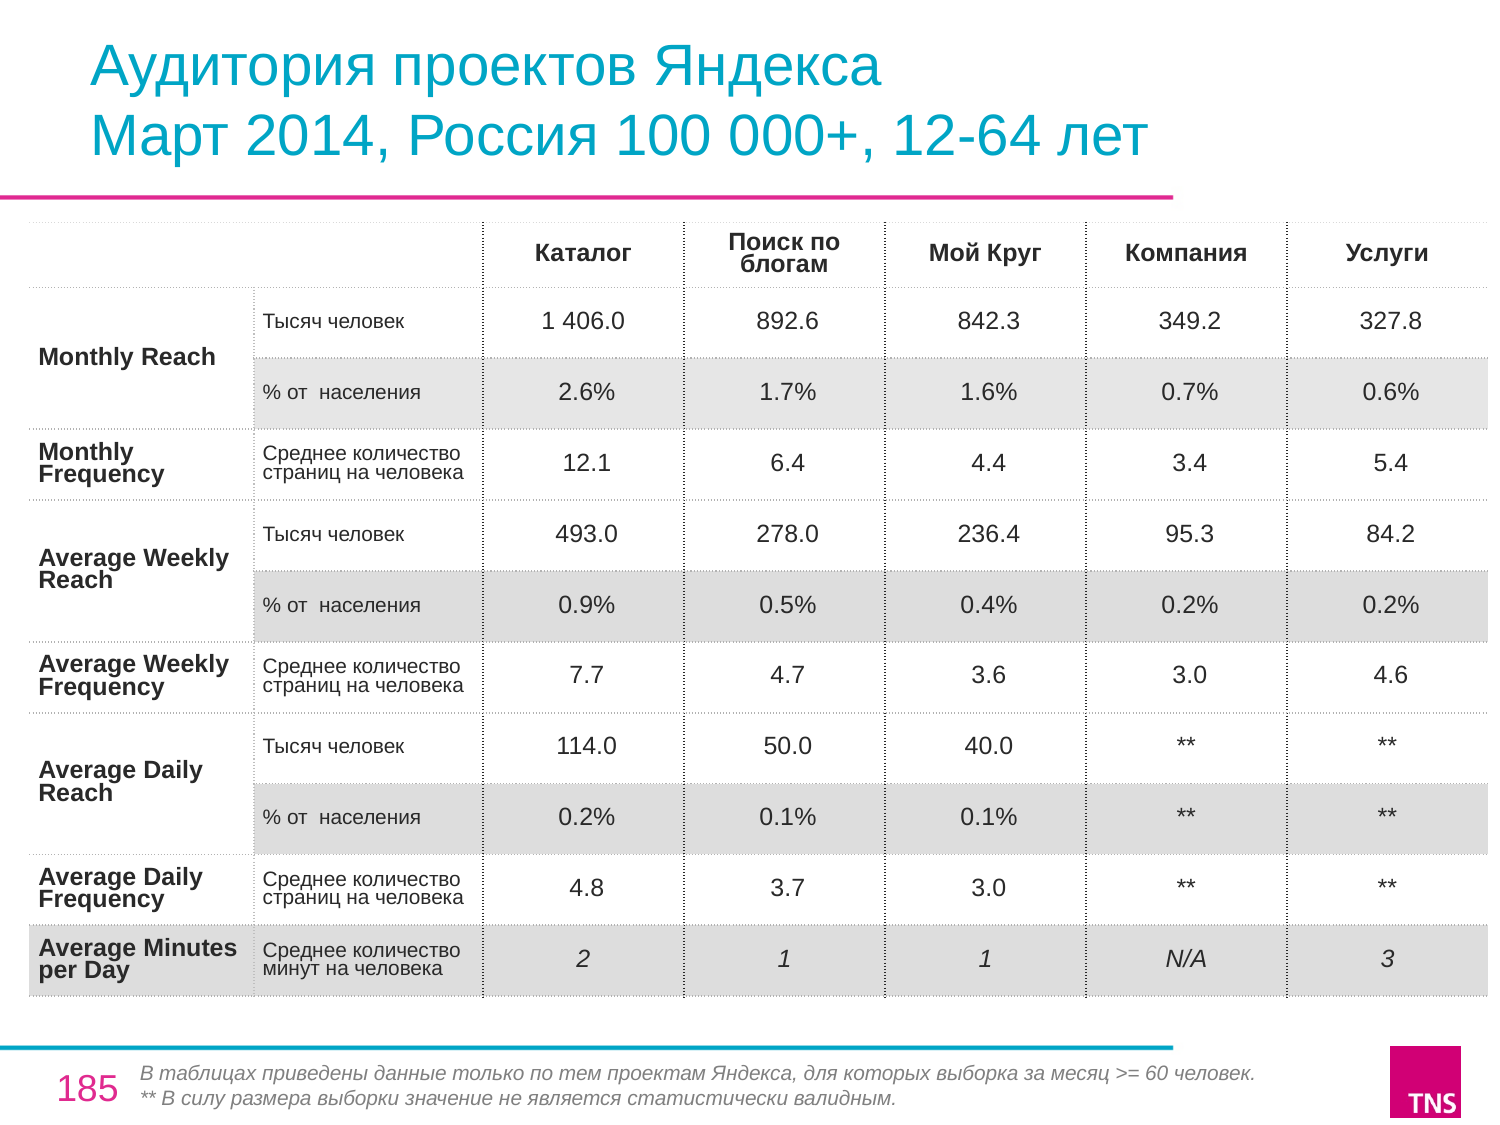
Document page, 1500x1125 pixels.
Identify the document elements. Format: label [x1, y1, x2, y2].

table_cell [29, 287, 1488, 996]
text_box [124, 1052, 1463, 1117]
picture [0, 0, 1500, 1125]
title [74, 8, 1476, 187]
table_header [29, 223, 1488, 287]
slide_number [40, 1055, 392, 1125]
